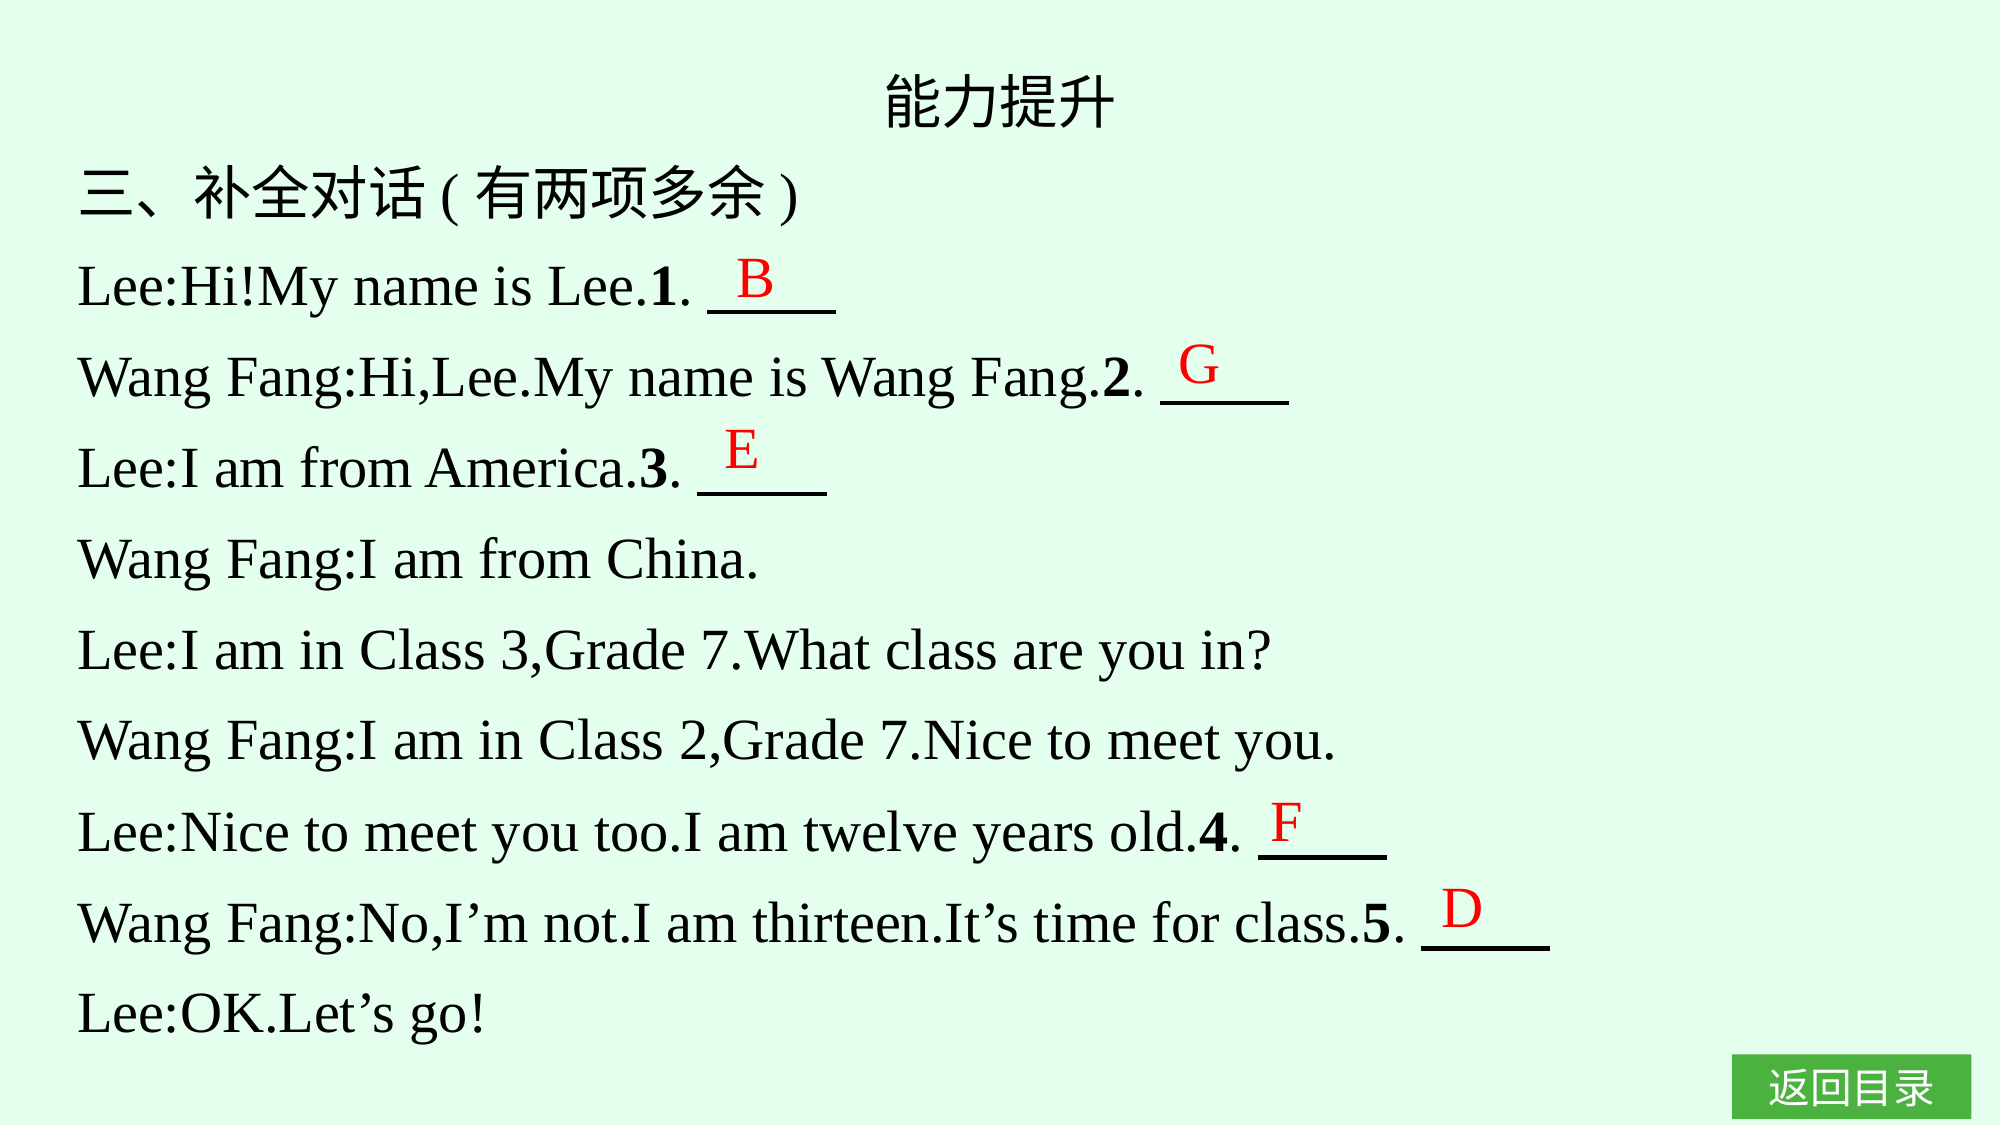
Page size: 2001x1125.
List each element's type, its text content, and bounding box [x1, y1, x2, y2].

text_box E [709, 403, 776, 488]
text_box G [1163, 317, 1235, 403]
text_box 能力提升 三、补全对话(有两项多余) Lee:Hi!My name is Lee.1. Wang Fang:Hi,Lee.My name is Wang Fang.2. Lee:I am from America.3. Wang Fang:I am from China. Lee:I am in Class 3,Grade 7.What class are you in? Wang Fang:I am in Class 2,Grade 7.Nice to meet you. Lee:Nice to meet you too.I am twelve years old.4. Wang Fang:No,I’m not.I am thirteen.It’s time for class.5. Lee:OK.Let’s go! [62, 36, 1938, 1052]
text_box F [1255, 775, 1319, 861]
text_box D [1426, 861, 1498, 947]
text_box B [721, 231, 805, 317]
